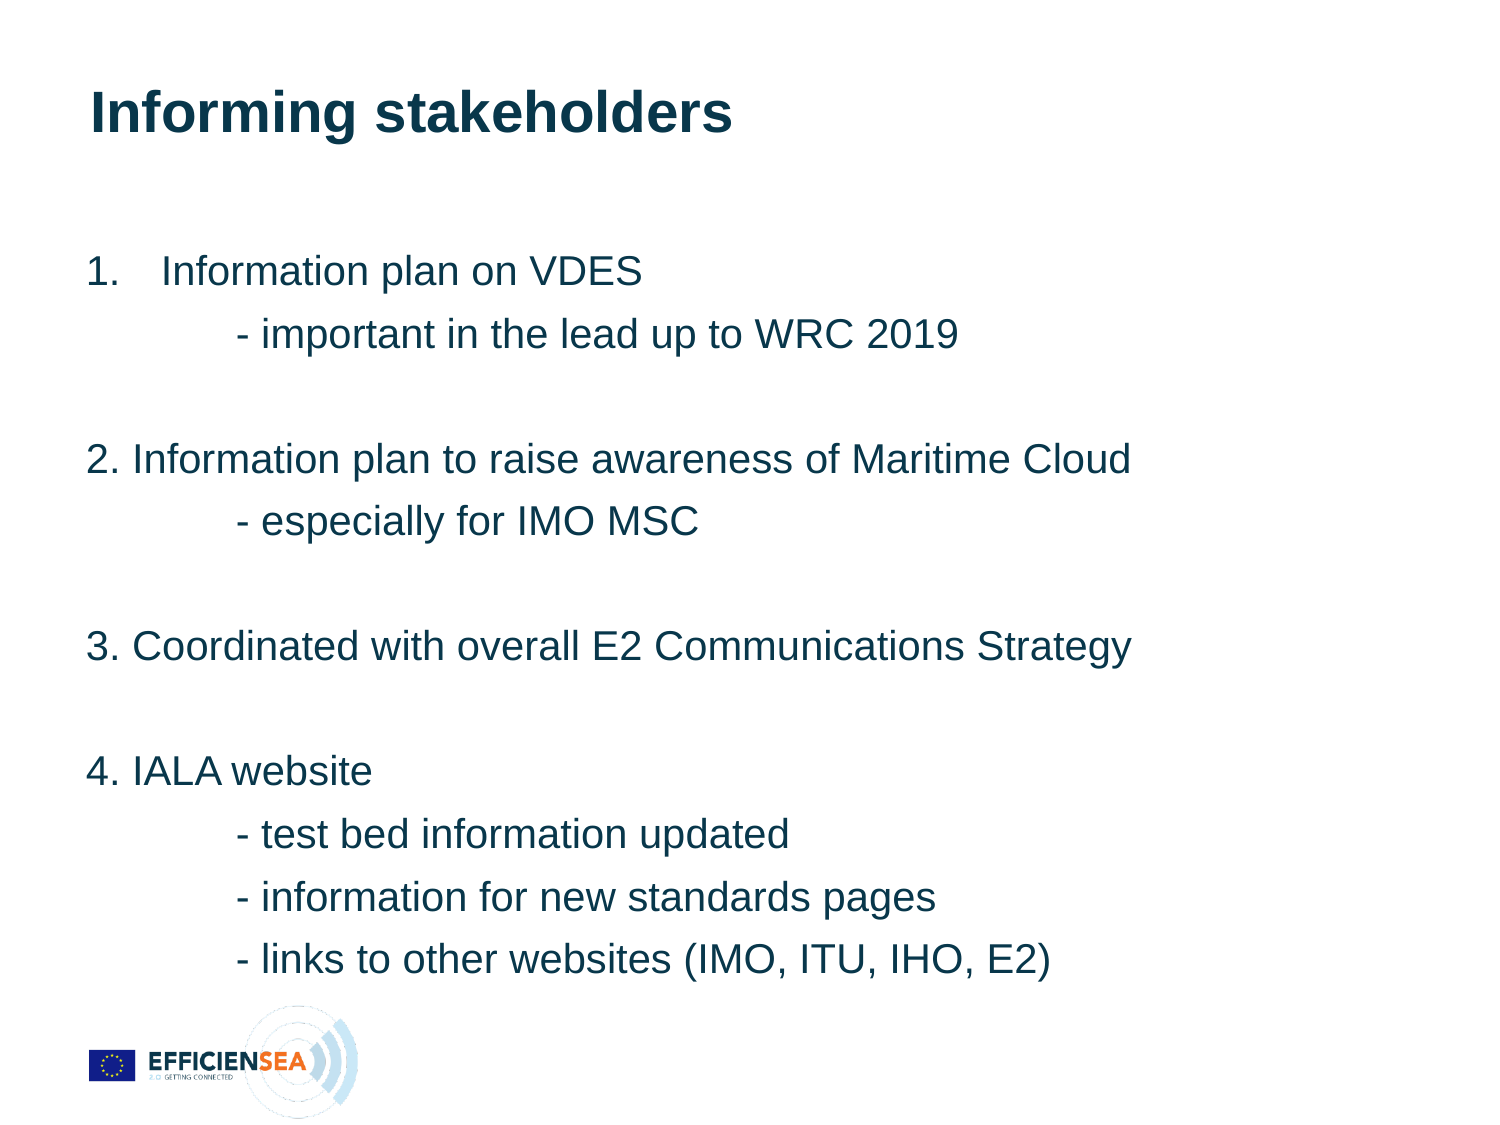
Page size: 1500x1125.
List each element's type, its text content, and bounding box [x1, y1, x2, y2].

picture [88, 1002, 386, 1122]
title Informing stakeholders [75, 45, 1425, 173]
text_box Information plan on VDES - important in the lead up to WRC 2019 2. Information plan to raise awareness of Maritime Cloud - especially for IMO MSC 3. Coordinated with overall E2 Communications Strategy 4. IALA website - test bed information updated - information for new standards pages - links to other websites (IMO, ITU, IHO, E2) [71, 173, 1422, 990]
